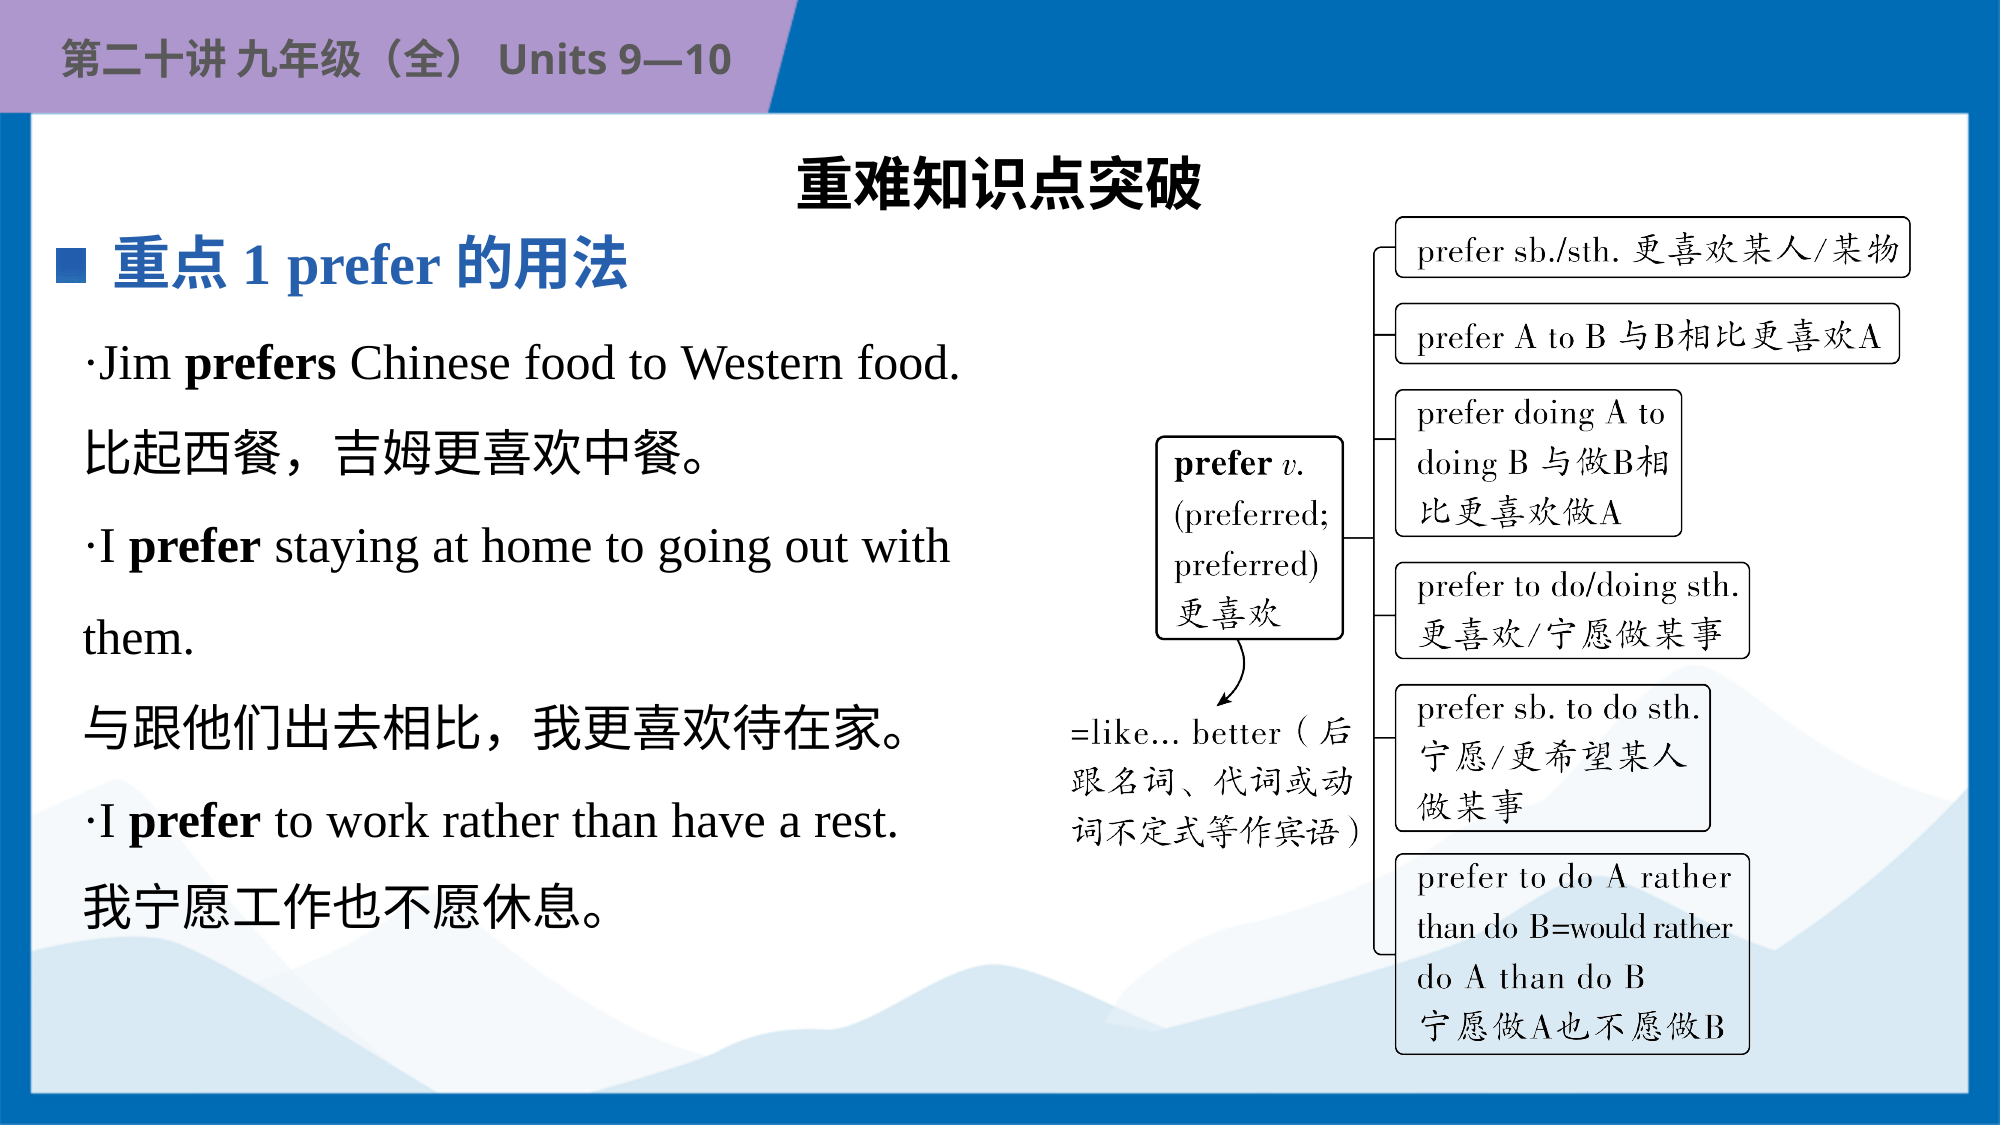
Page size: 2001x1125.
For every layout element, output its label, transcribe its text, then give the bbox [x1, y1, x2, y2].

picture [0, 0, 2000, 1125]
text_box 重难知识点突破 [82, 146, 1917, 217]
text_box 重点1 prefer的用法 [112, 225, 1070, 296]
text_box ·Jim prefers Chinese food to Western food. 比起西餐，吉姆更喜欢中餐。 ·I prefer staying at home to going out with them. 与跟他们出去相比，我更喜欢待在家。 ·I prefer to work rather than have a rest. 我宁愿工作也不愿休息。 [82, 297, 1070, 926]
text_box 重点1 prefer的用法 [1911, 225, 1917, 296]
